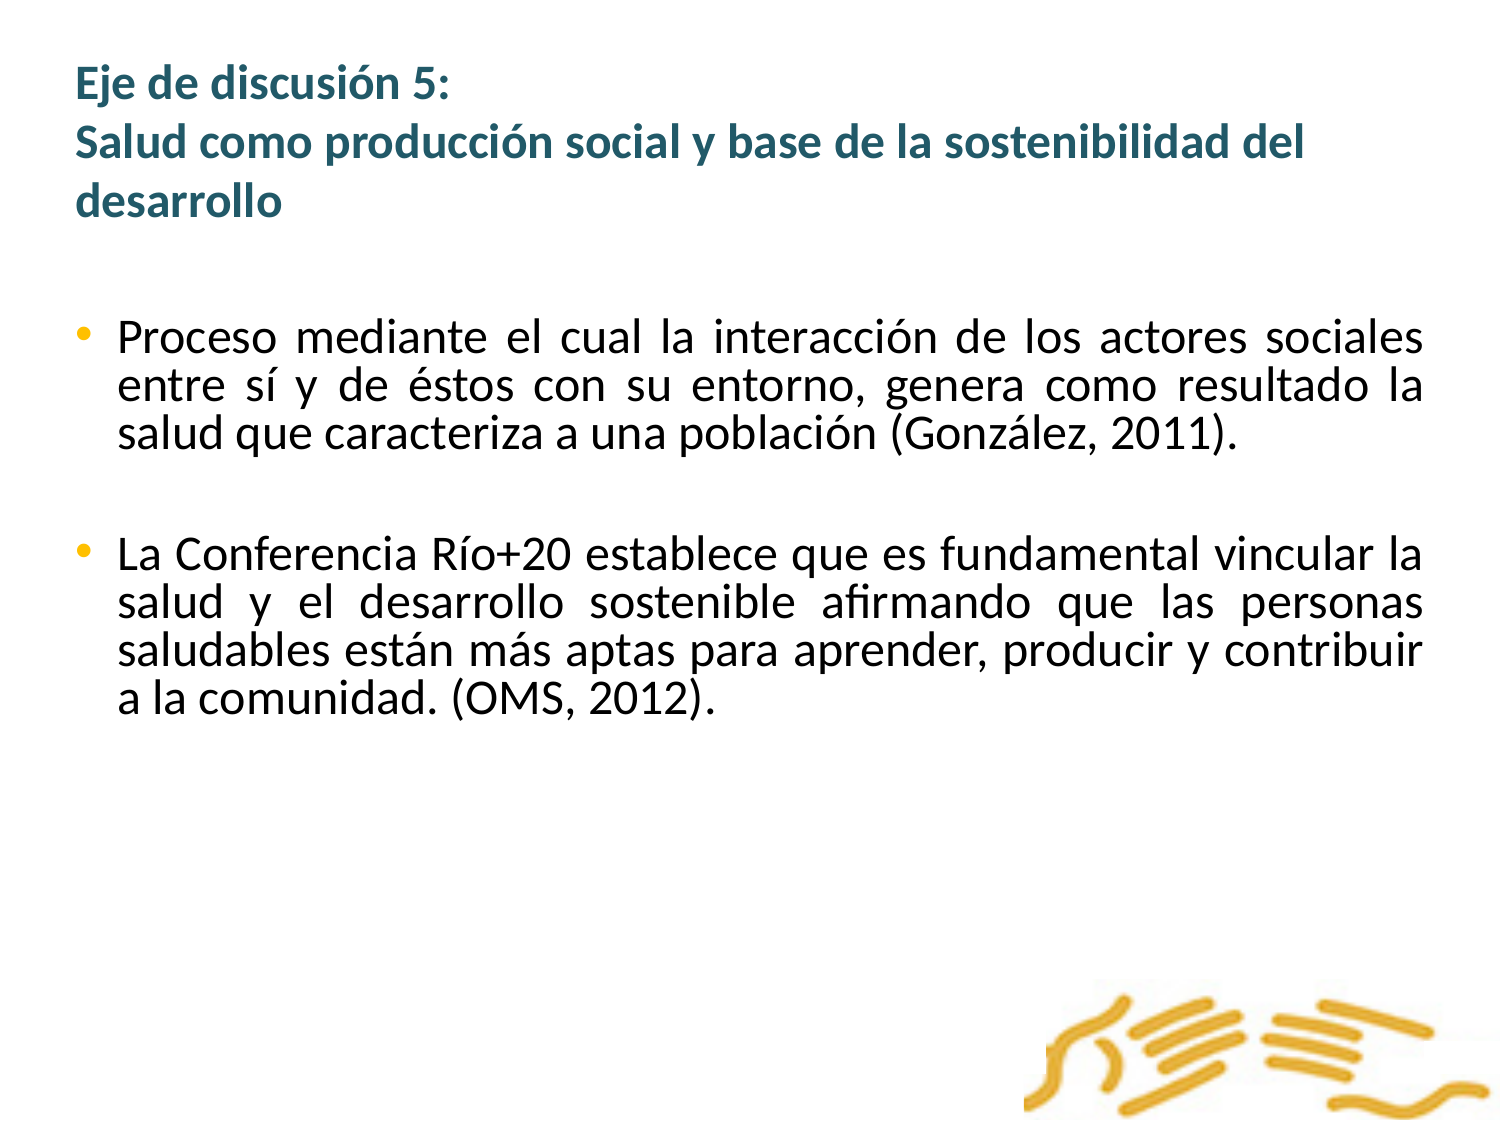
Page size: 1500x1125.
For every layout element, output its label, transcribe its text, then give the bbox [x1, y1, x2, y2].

title Eje de discusión 5: Salud como producción social y base de la sostenibilidad del desarrollo [75, 45, 1425, 233]
picture [1023, 979, 1500, 1120]
list Proceso mediante el cual la interacción de los actores sociales entre sí y de éstos con su entorno, genera como resultado la salud que caracteriza a una población (González, 2011). La Conferencia Río+20 establece que es fundamental vincular la salud y el desarrollo sostenible afirmando que las personas saludables están más aptas para aprender, producir y contribuir a la comunidad. (OMS, 2012). [75, 315, 1425, 890]
